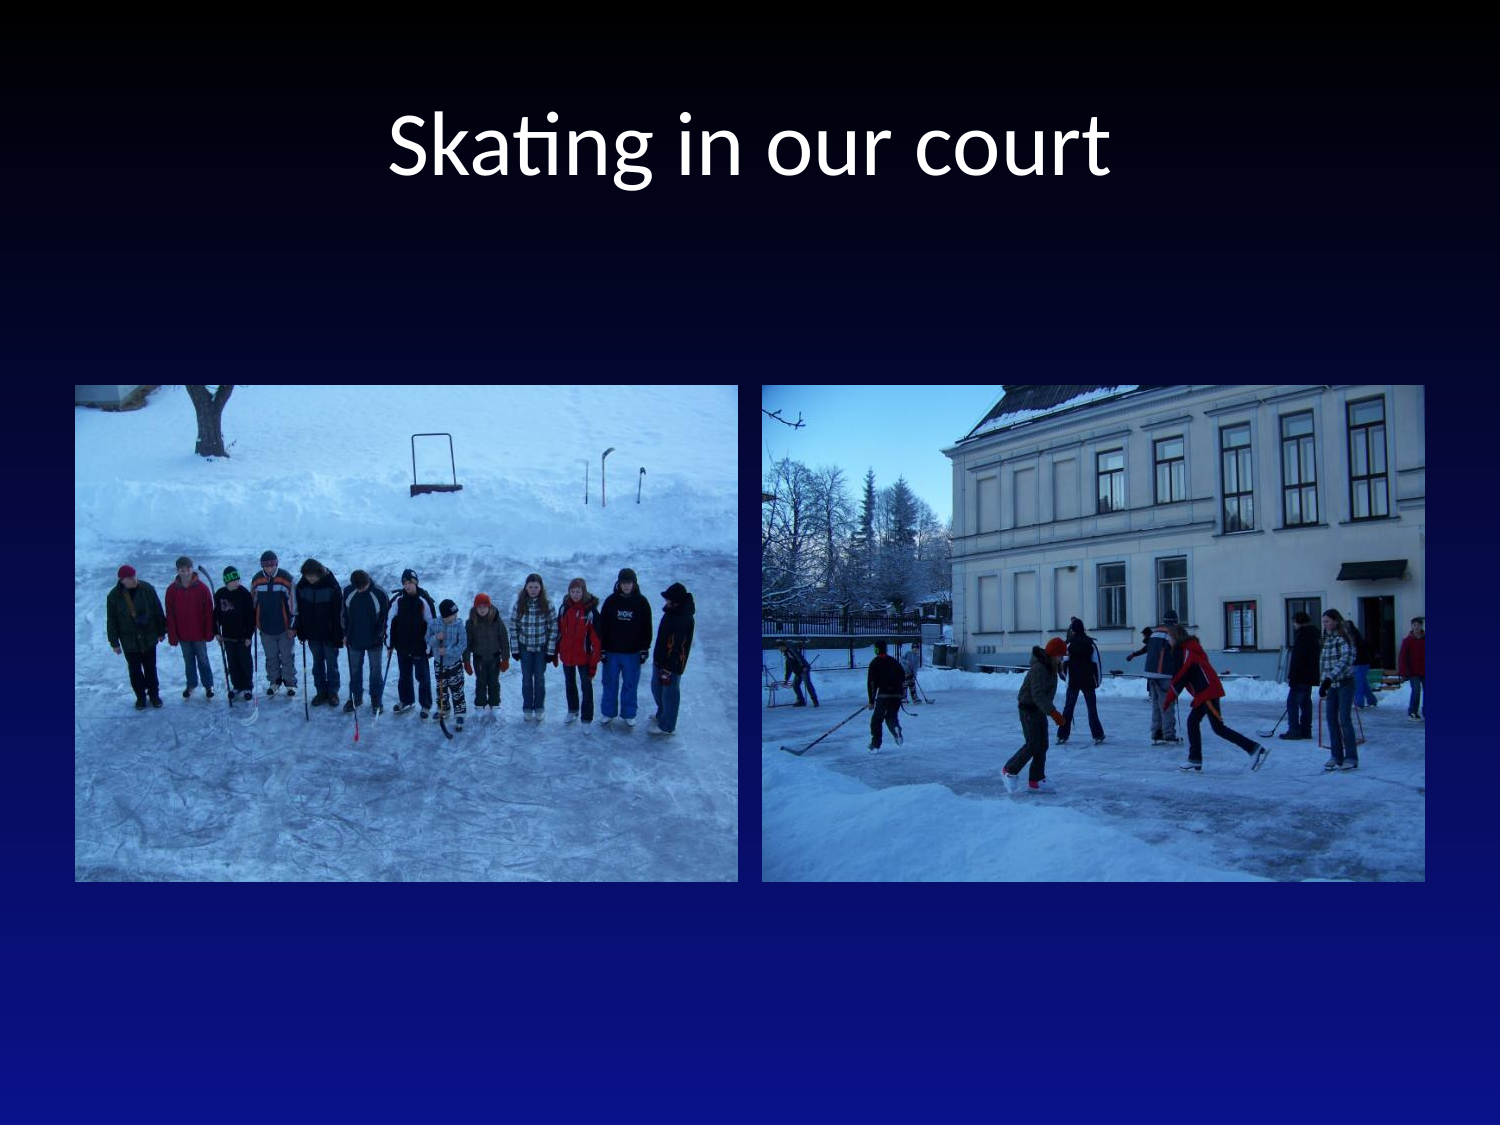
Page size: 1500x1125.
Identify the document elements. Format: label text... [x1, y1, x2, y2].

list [74, 384, 738, 883]
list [762, 384, 1426, 883]
title Skating in our court [74, 44, 1426, 233]
